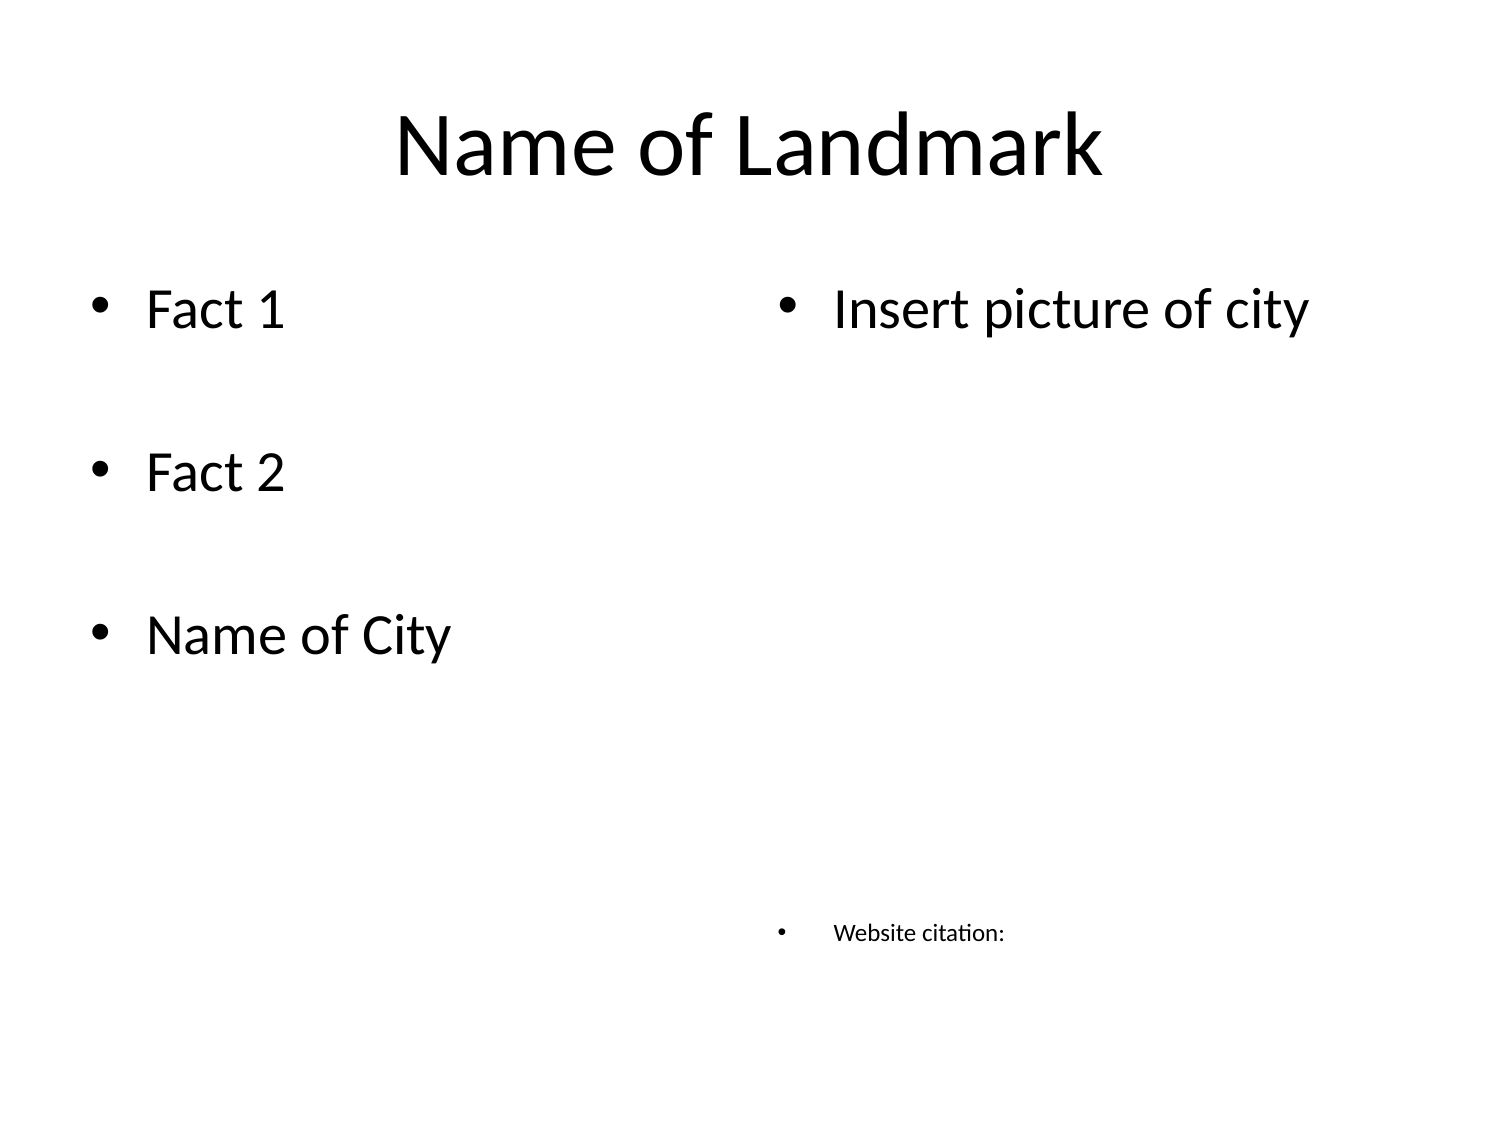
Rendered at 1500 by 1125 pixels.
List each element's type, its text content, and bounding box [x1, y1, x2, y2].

list Insert picture of city Website citation: [762, 262, 1425, 1005]
list Fact 1 Fact 2 Name of City [75, 262, 738, 1005]
title Name of Landmark [75, 45, 1425, 233]
